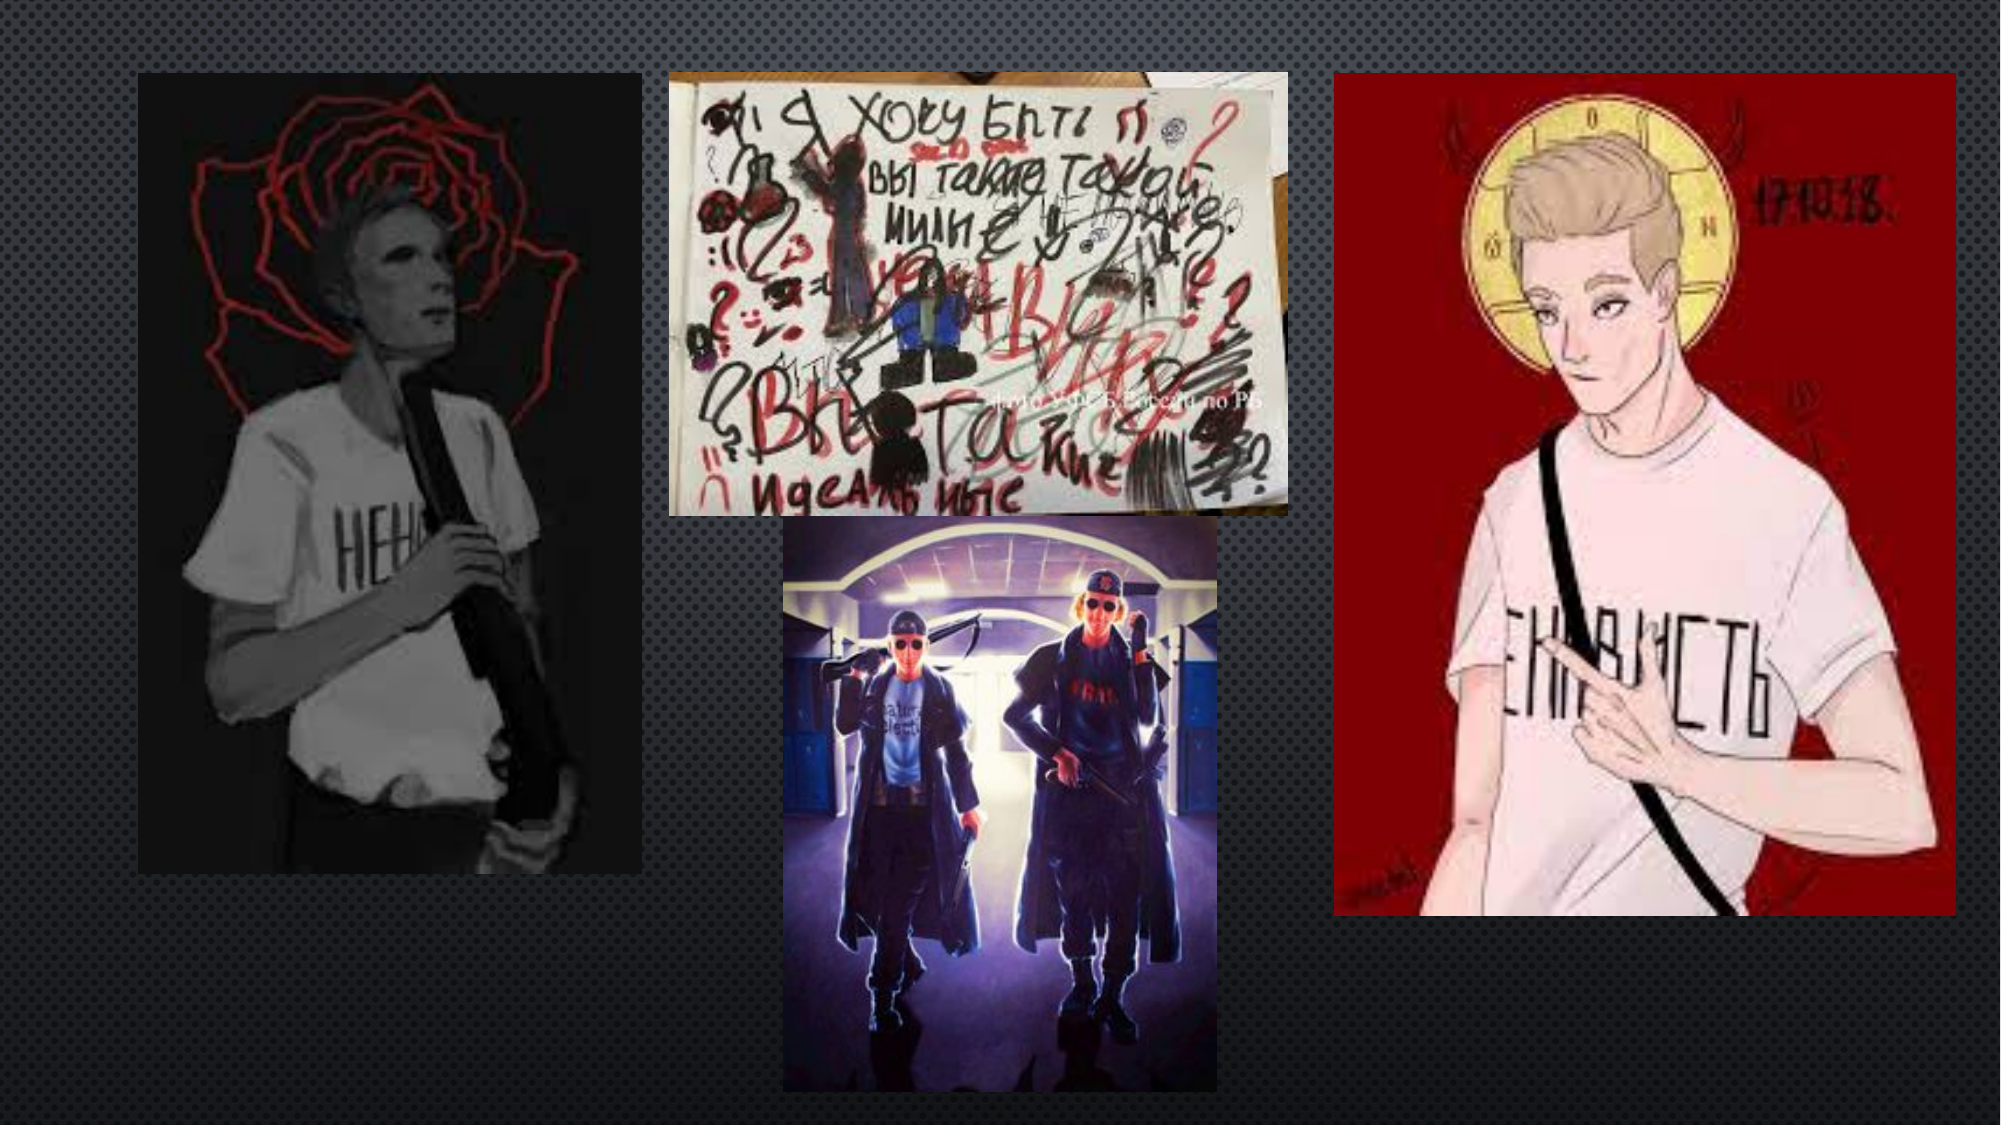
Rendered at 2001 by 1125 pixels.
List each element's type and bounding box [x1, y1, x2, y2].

picture [138, 73, 643, 874]
picture [1334, 73, 1956, 916]
picture [668, 72, 1288, 1092]
